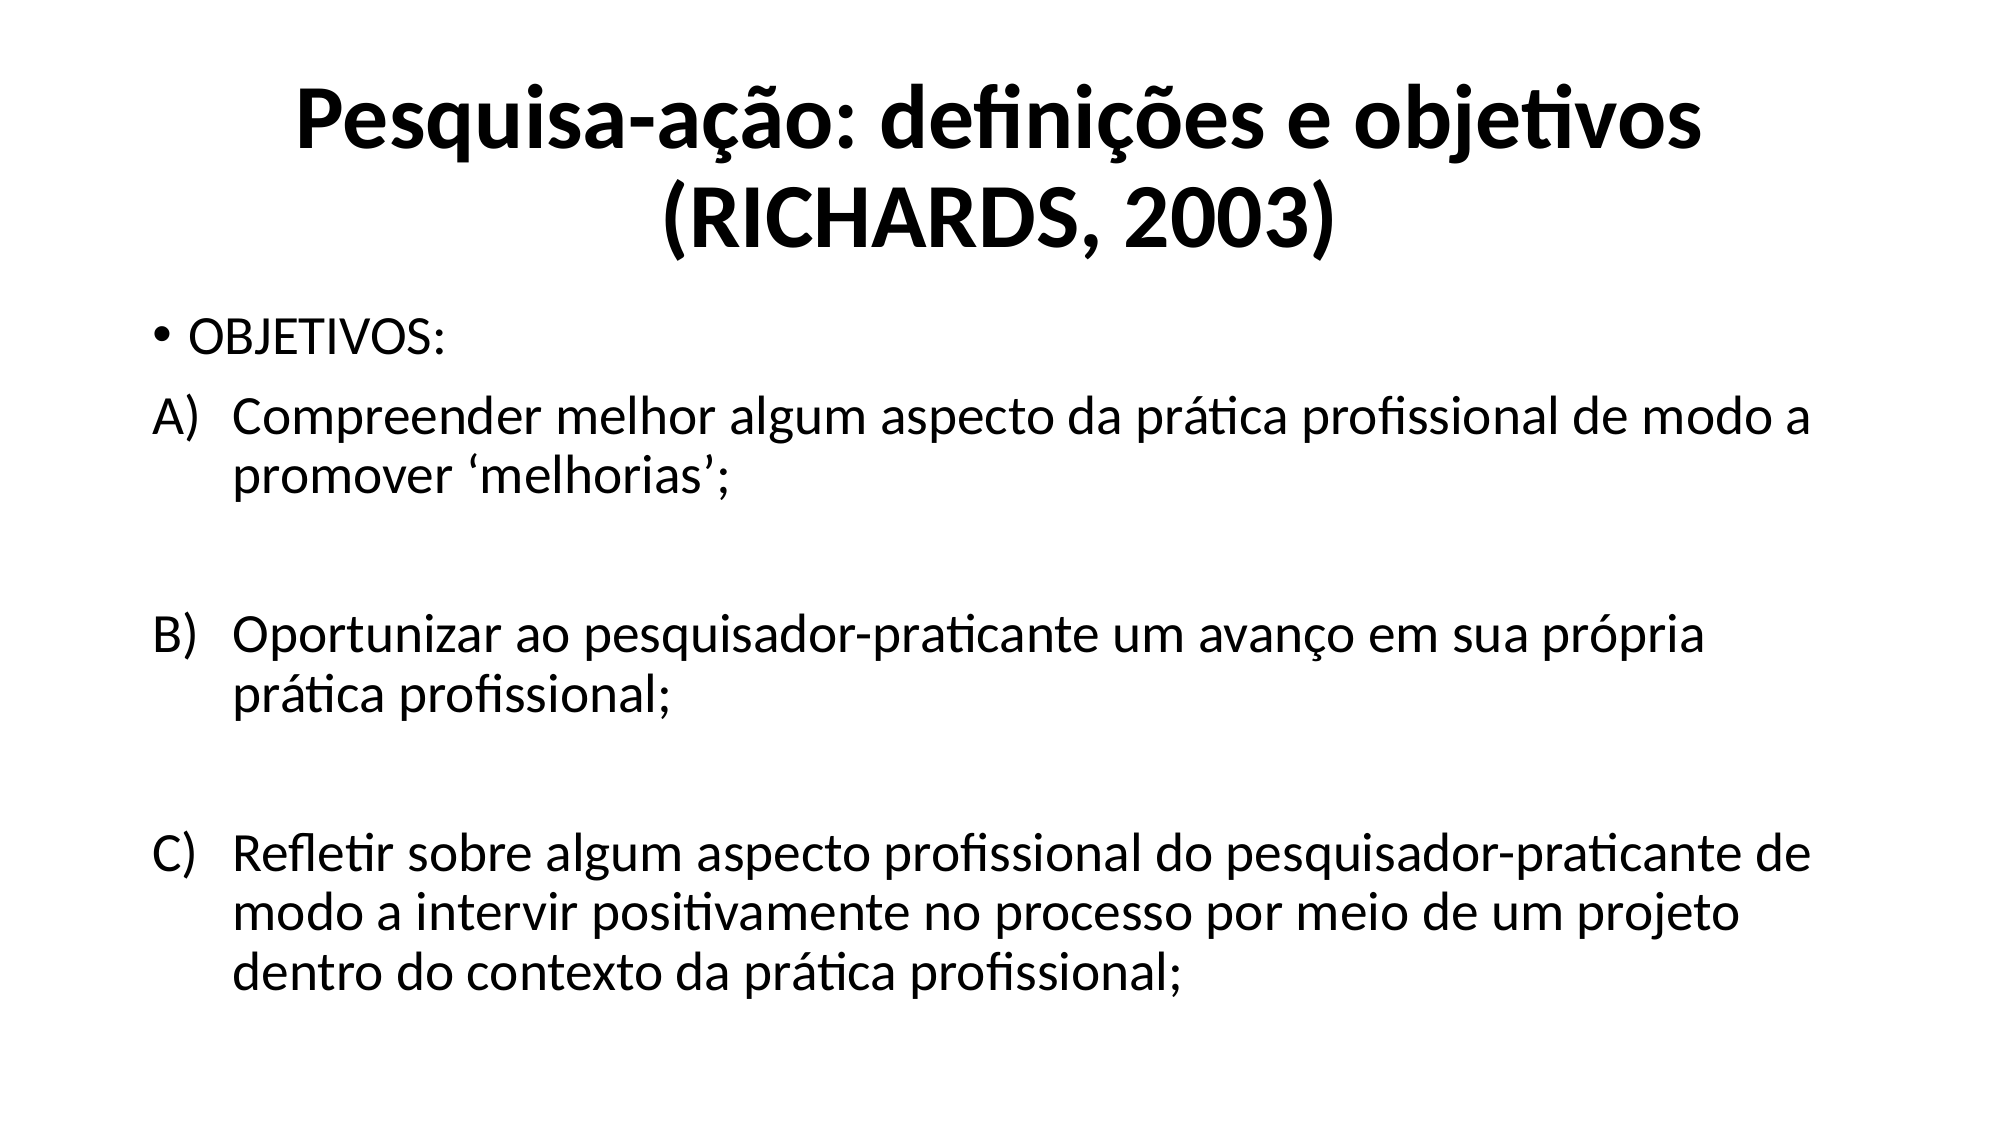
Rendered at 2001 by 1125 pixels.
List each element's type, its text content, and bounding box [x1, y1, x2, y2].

list OBJETIVOS: Compreender melhor algum aspecto da prática profissional de modo a promover ‘melhorias’; Oportunizar ao pesquisador-praticante um avanço em sua própria prática profissional; Refletir sobre algum aspecto profissional do pesquisador-praticante de modo a intervir positivamente no processo por meio de um projeto dentro do contexto da prática profissional; [137, 299, 1863, 1014]
title Pesquisa-ação: definições e objetivos (RICHARDS, 2003) [137, 59, 1863, 278]
